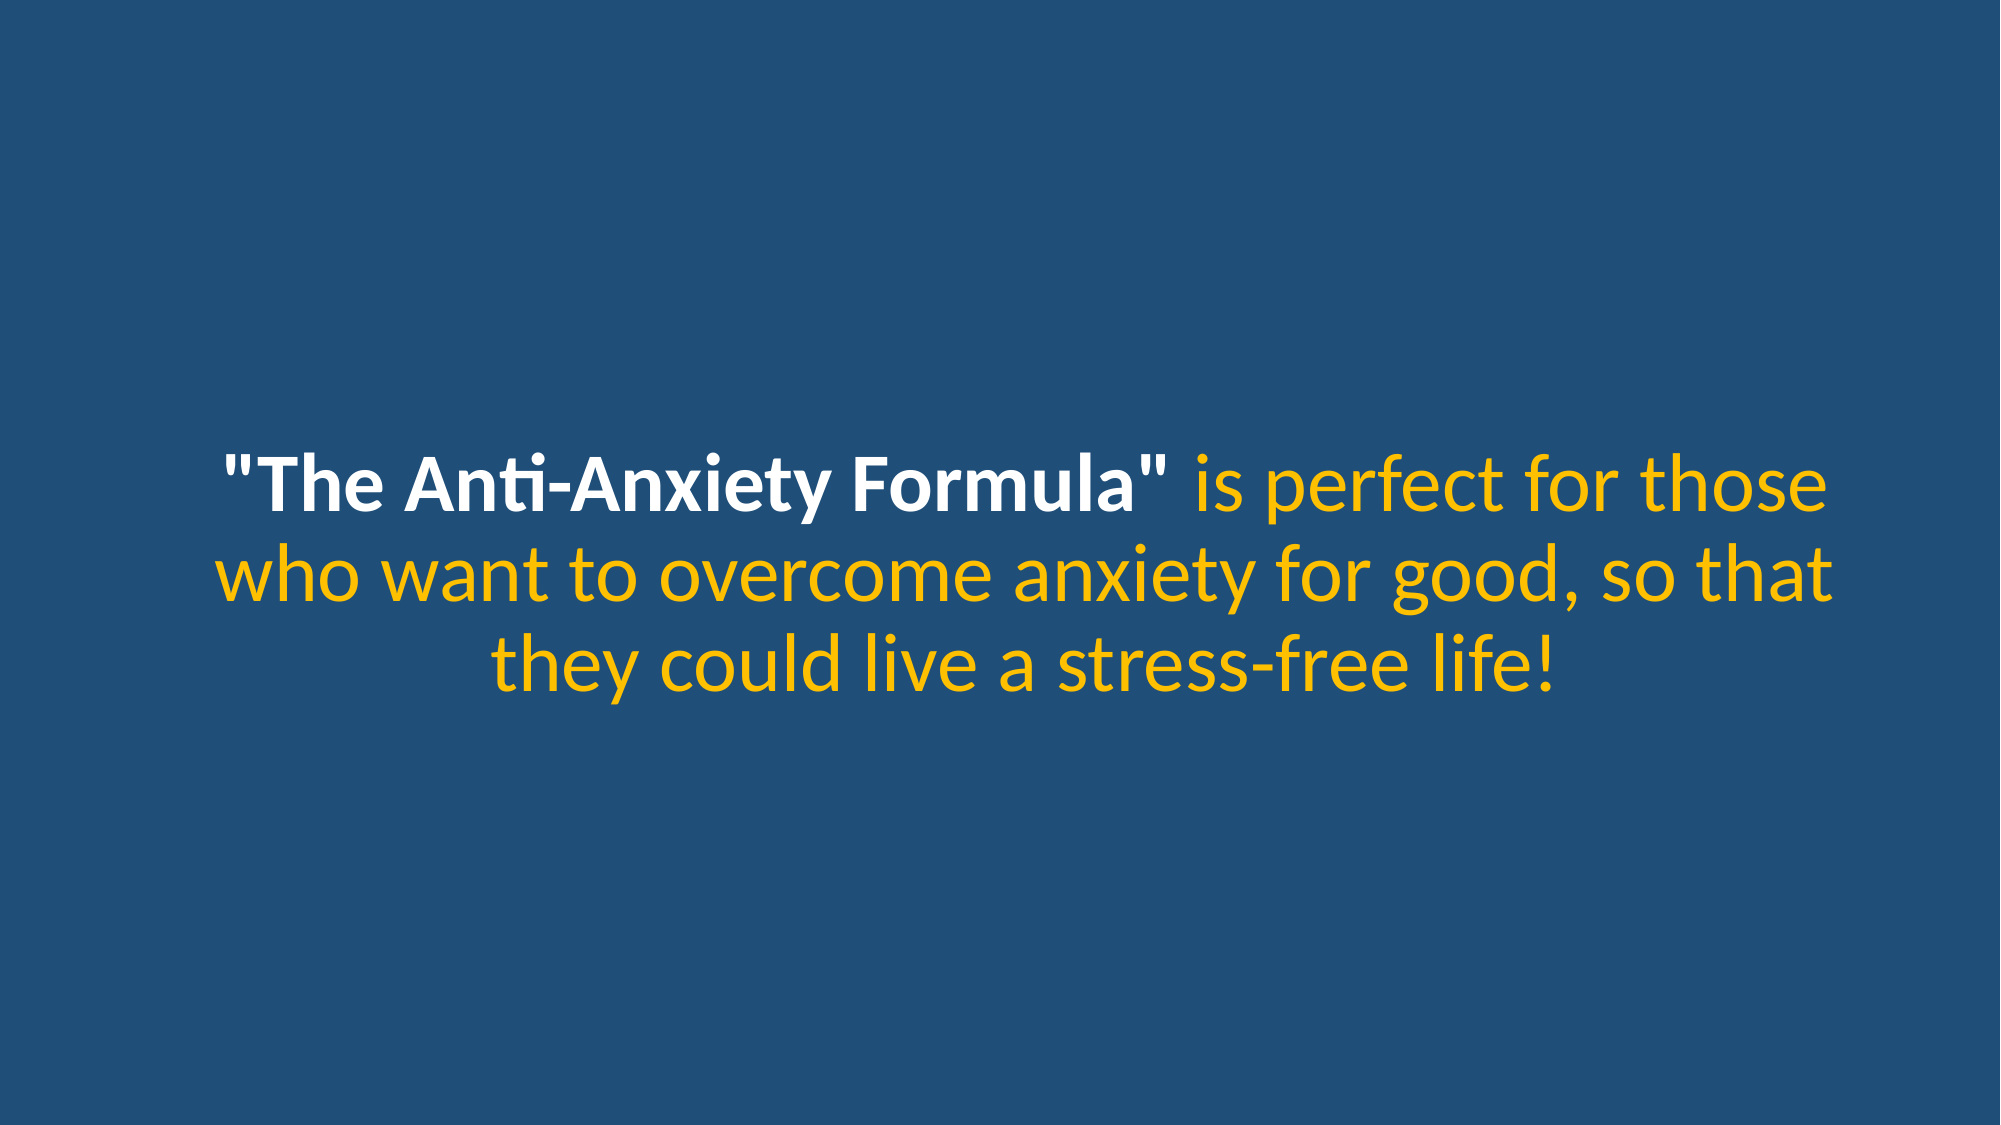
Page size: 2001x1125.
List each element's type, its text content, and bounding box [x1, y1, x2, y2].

list "The Anti-Anxiety Formula" is perfect for those who want to overcome anxiety for good, so that they could live a stress-free life! [195, 432, 1856, 768]
